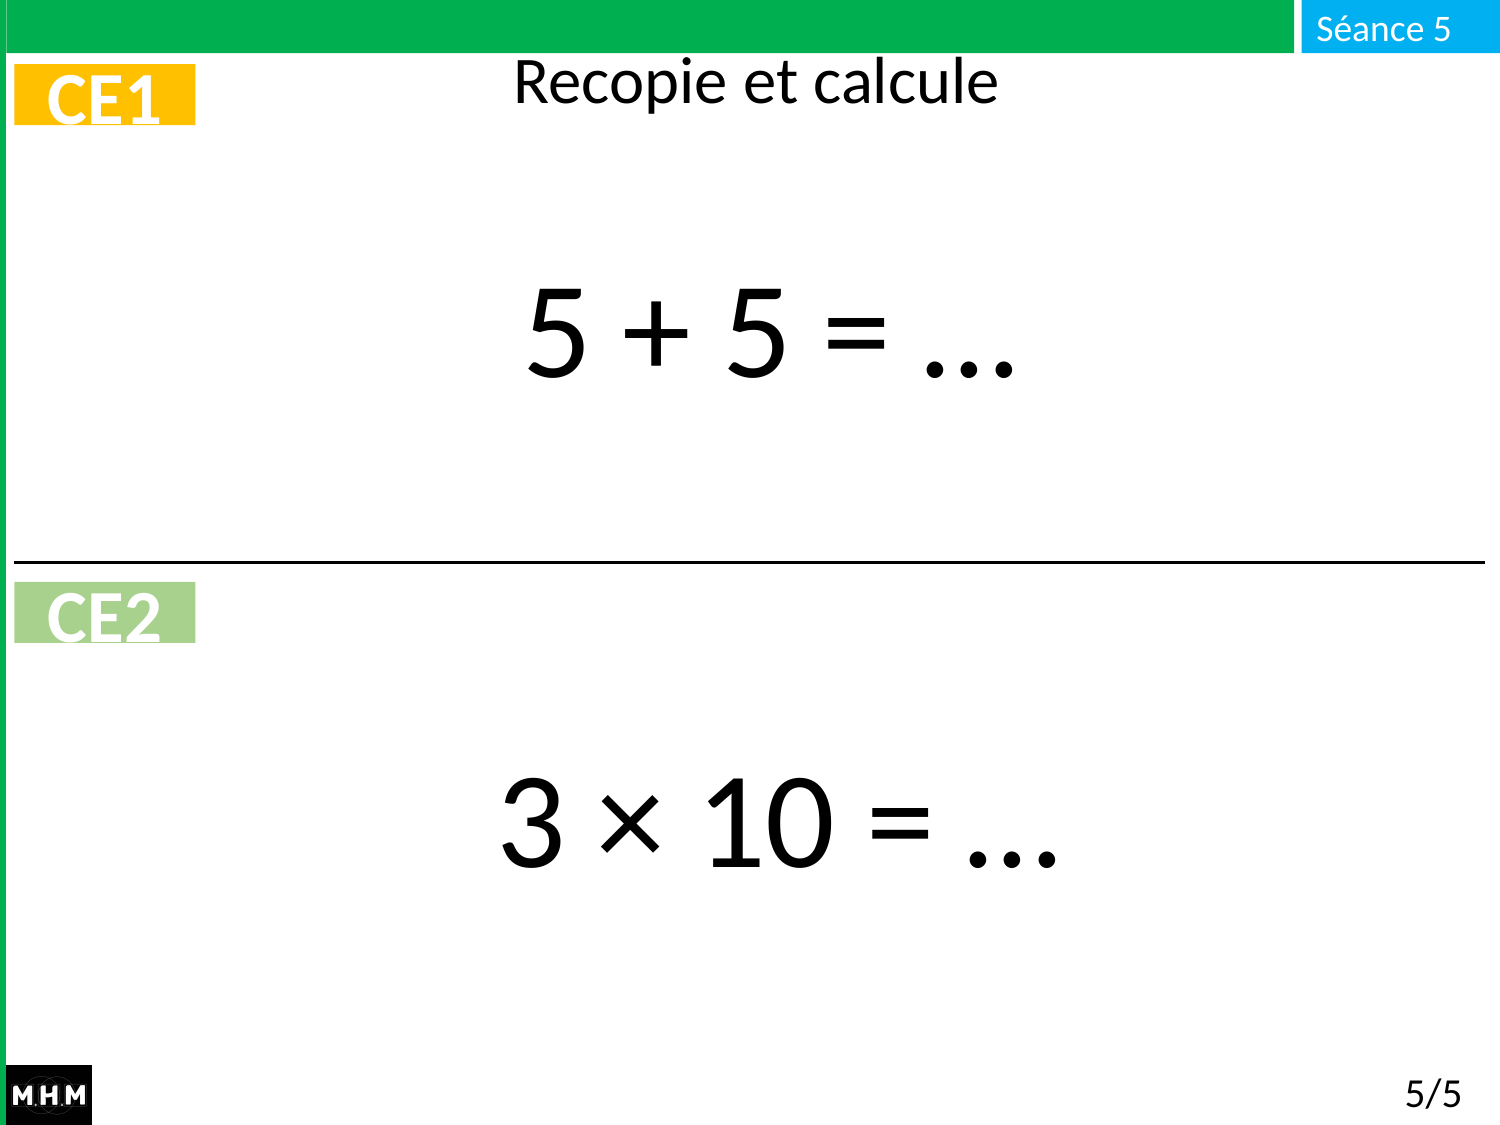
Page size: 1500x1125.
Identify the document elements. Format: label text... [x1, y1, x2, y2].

text_box CE2 [13, 581, 196, 644]
text_box 5/5 [1389, 1064, 1500, 1125]
text_box 5 + 5 = … [360, 232, 1211, 413]
text_box Recopie et calcule [498, 29, 1252, 124]
picture [6, 1065, 92, 1125]
text_box CE1 [13, 63, 196, 126]
text_box 3 × 10 = … [370, 710, 1221, 906]
